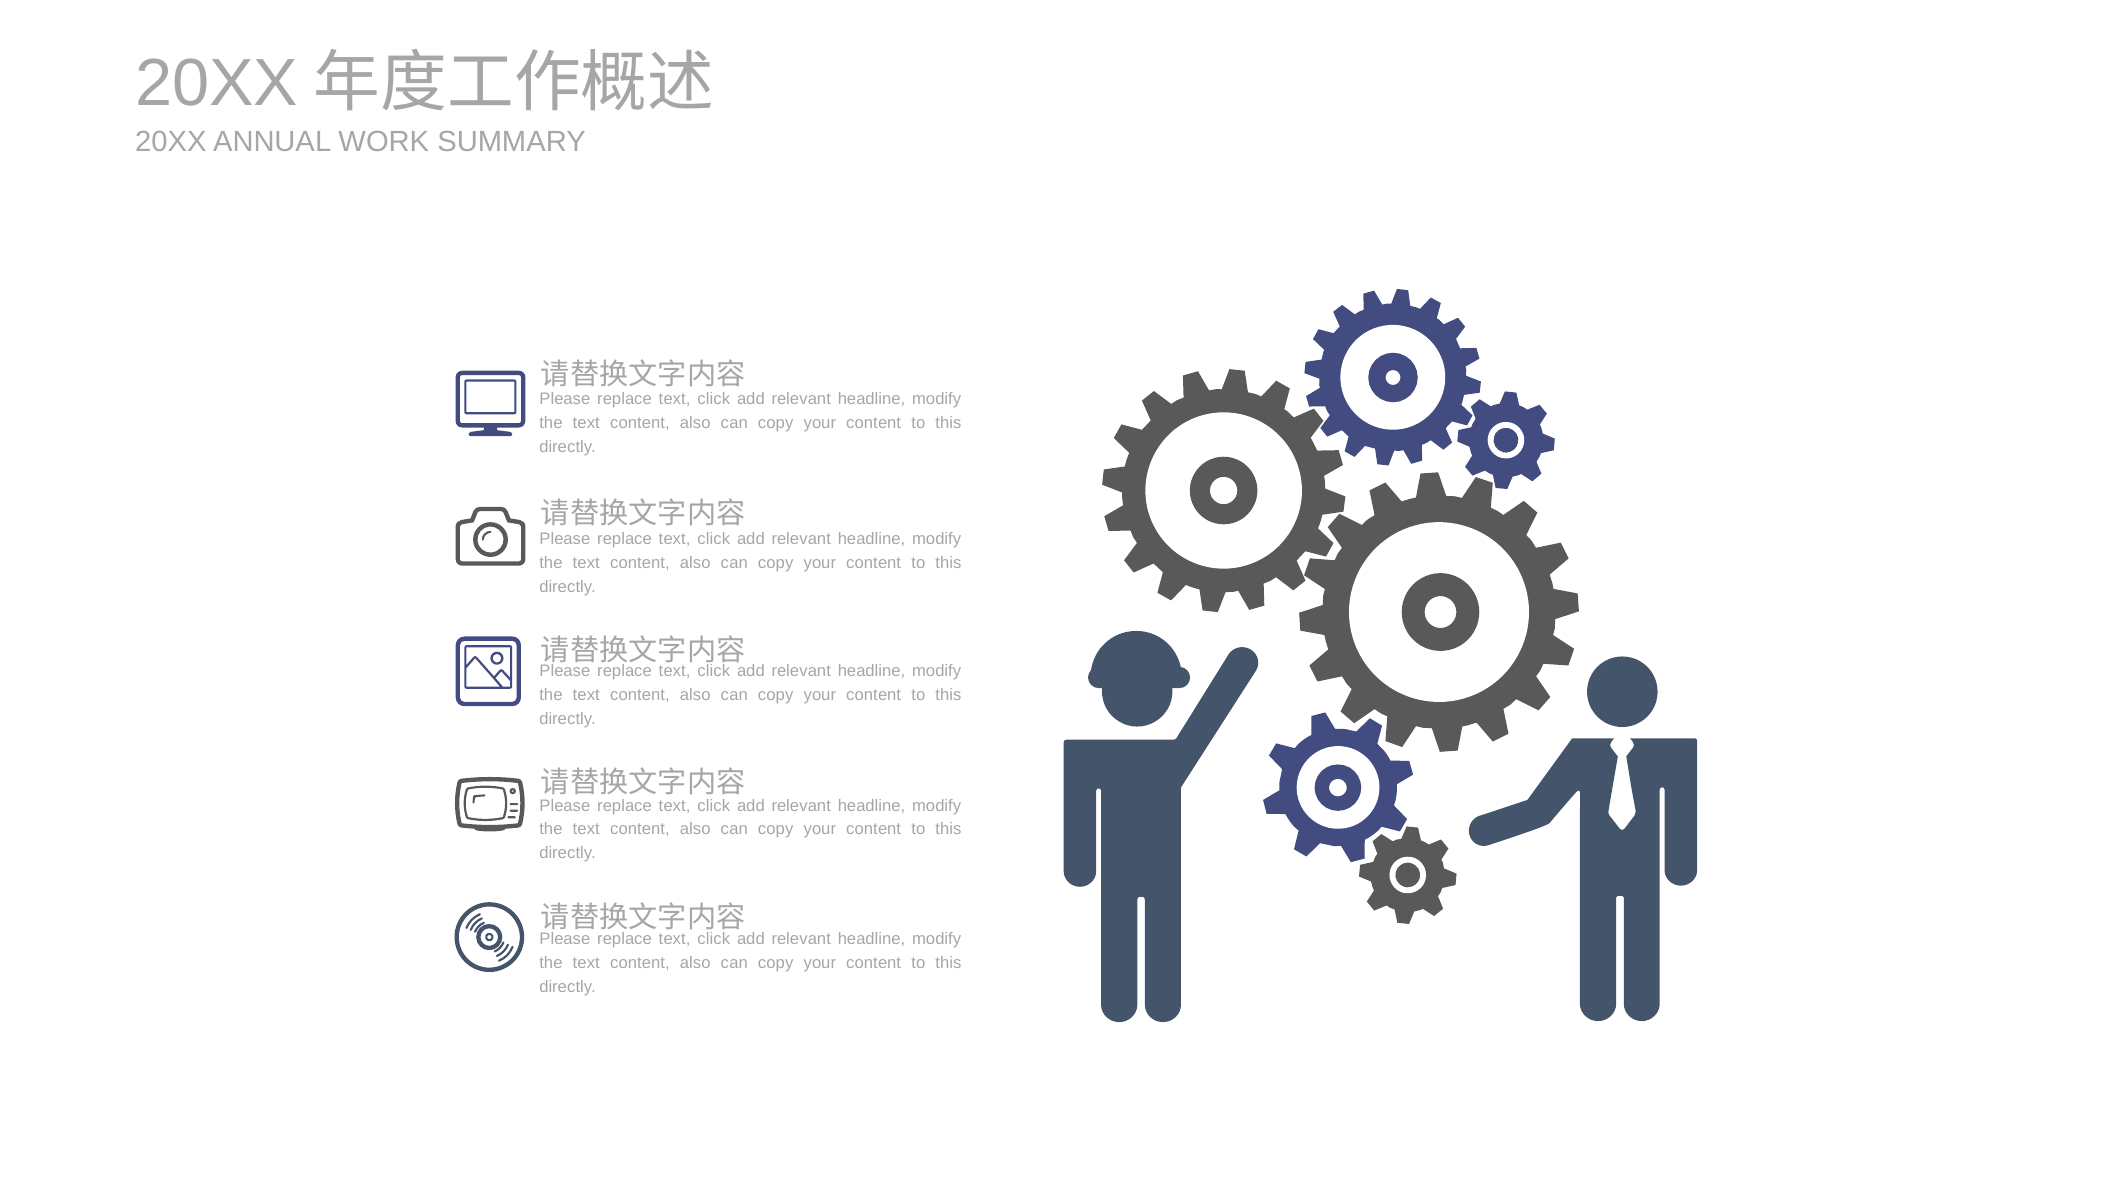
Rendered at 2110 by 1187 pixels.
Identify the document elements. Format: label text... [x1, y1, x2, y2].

text_box [1321, 771, 1355, 804]
text_box [1199, 466, 1248, 515]
text_box [1389, 856, 1427, 894]
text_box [539, 756, 963, 864]
text_box 20XX ANNUAL WORK SUMMARY [135, 122, 596, 158]
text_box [1468, 656, 1698, 1022]
text_box [1413, 584, 1468, 640]
text_box [1376, 361, 1410, 394]
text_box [539, 348, 963, 457]
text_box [455, 636, 522, 707]
text_box [1340, 324, 1446, 430]
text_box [539, 487, 963, 597]
text_box [1296, 746, 1380, 829]
text_box [1102, 369, 1346, 613]
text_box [455, 506, 526, 566]
text_box [1457, 391, 1555, 489]
text_box [1348, 522, 1530, 702]
text_box [1263, 712, 1414, 863]
text_box [1299, 472, 1579, 752]
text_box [1063, 630, 1261, 1023]
text_box [1358, 826, 1457, 924]
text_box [455, 370, 526, 437]
text_box 20XX年度工作概述 [135, 38, 783, 119]
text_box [539, 891, 963, 997]
text_box [1487, 421, 1525, 459]
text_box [454, 776, 525, 832]
text_box [1304, 288, 1481, 466]
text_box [539, 624, 963, 729]
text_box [454, 902, 525, 973]
text_box [1145, 412, 1302, 569]
